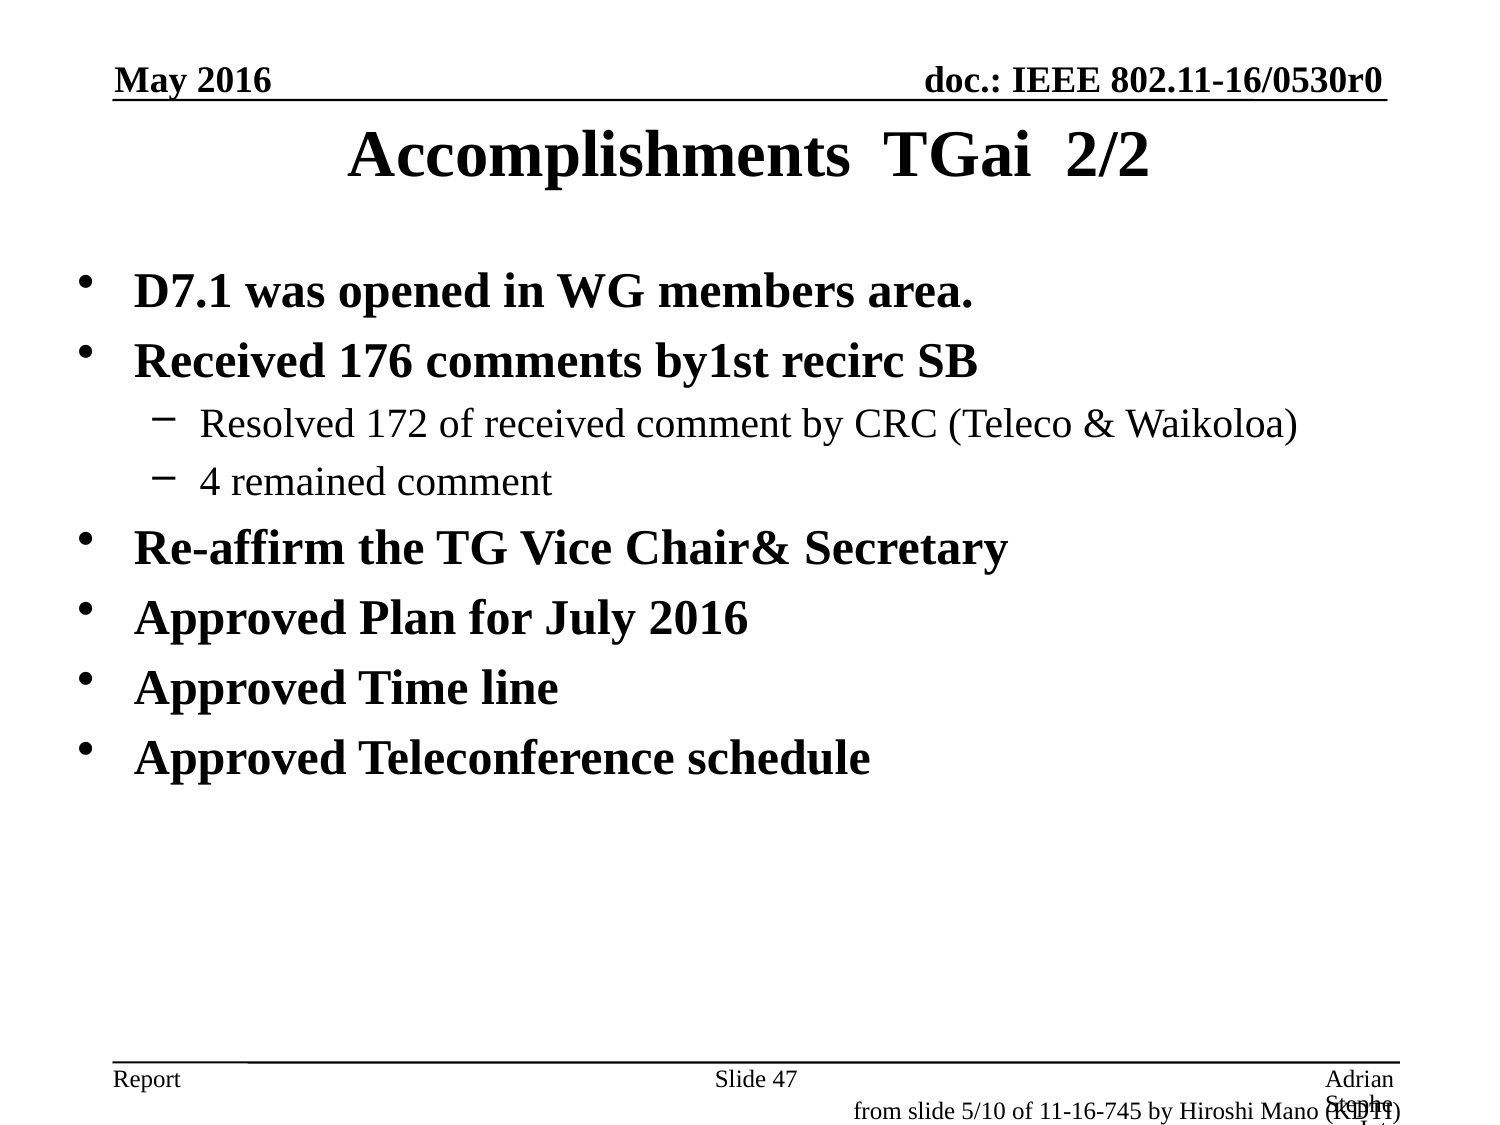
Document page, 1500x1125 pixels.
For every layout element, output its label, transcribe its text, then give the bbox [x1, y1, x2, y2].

title Accomplishments TGai 2/2 [112, 112, 1388, 188]
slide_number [114, 54, 374, 101]
text_box from slide 5/10 of 11-16-745 by Hiroshi Mano (KDTI) [343, 1087, 1417, 1125]
slide_number Slide 47 [711, 1061, 801, 1087]
footer Adrian Stephens, Intel Corporation [1324, 1061, 1402, 1087]
list D7.1 was opened in WG members area. Received 176 comments by1st recirc SB Resolved 172 of received comment by CRC (Teleco & Waikoloa) 4 remained comment Re-affirm the TG Vice Chair& Secretary Approved Plan for July 2016 Approved Time line Approved Teleconference schedule [62, 249, 1450, 1063]
